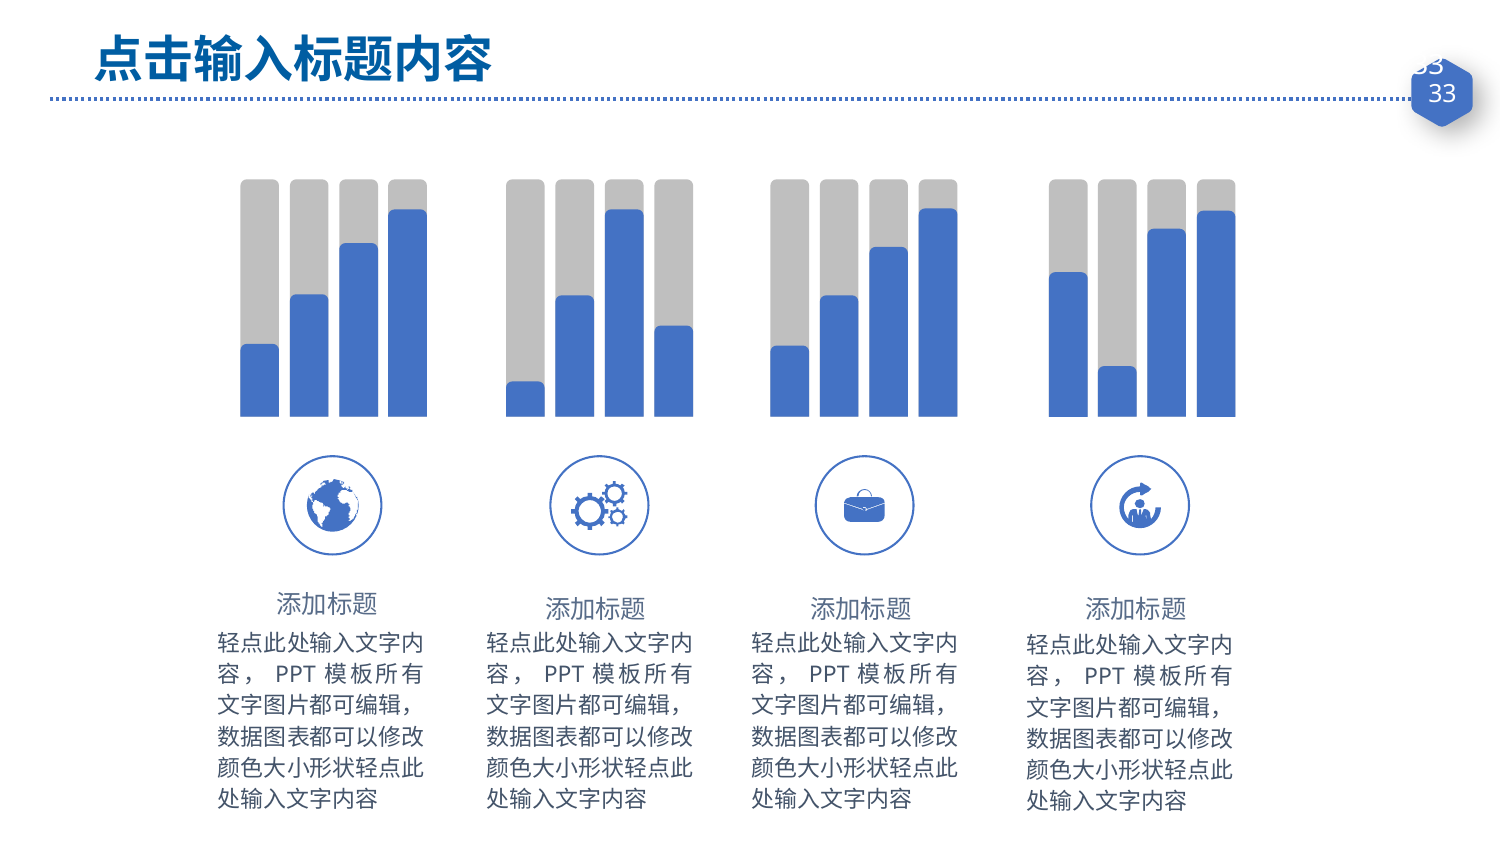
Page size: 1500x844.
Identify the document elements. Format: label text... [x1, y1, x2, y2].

text_box [654, 179, 694, 331]
text_box [869, 246, 908, 417]
text_box [240, 343, 279, 417]
text_box [1048, 272, 1088, 417]
text_box [1048, 179, 1088, 278]
text_box [283, 456, 382, 555]
text_box 添加标题 [798, 573, 1030, 626]
text_box [869, 179, 908, 250]
text_box 添加标题 [1073, 573, 1306, 626]
text_box [918, 179, 958, 213]
text_box [339, 243, 379, 417]
text_box [555, 295, 595, 417]
text_box [388, 209, 427, 417]
text_box [571, 481, 628, 530]
text_box 点击输入标题内容 [82, 21, 658, 94]
slide_number 33 [1394, 38, 1463, 97]
text_box 轻点此处输入文字内容，PPT模板所有文字图片都可编辑，数据图表都可以修改颜色大小形状轻点此处输入文字内容 [205, 618, 437, 819]
text_box 轻点此处输入文字内容，PPT模板所有文字图片都可编辑，数据图表都可以修改颜色大小形状轻点此处输入文字内容 [1014, 620, 1246, 821]
text_box [819, 295, 859, 417]
text_box [1196, 210, 1236, 417]
text_box [815, 456, 914, 555]
text_box [1091, 456, 1190, 555]
text_box [1097, 179, 1137, 371]
text_box [1097, 366, 1137, 417]
text_box 添加标题 [264, 568, 497, 621]
text_box 轻点此处输入文字内容，PPT模板所有文字图片都可编辑，数据图表都可以修改颜色大小形状轻点此处输入文字内容 [739, 618, 971, 819]
text_box [306, 479, 359, 532]
text_box [844, 489, 885, 522]
text_box [506, 179, 545, 385]
text_box [604, 209, 644, 417]
text_box [1119, 482, 1161, 529]
text_box [918, 208, 958, 417]
text_box [506, 381, 545, 417]
text_box [555, 179, 595, 301]
text_box [819, 179, 859, 300]
text_box [339, 179, 379, 249]
text_box [770, 179, 810, 351]
text_box [654, 325, 694, 417]
text_box [388, 179, 427, 212]
text_box 添加标题 [533, 573, 765, 626]
text_box 轻点此处输入文字内容，PPT模板所有文字图片都可编辑，数据图表都可以修改颜色大小形状轻点此处输入文字内容 [474, 618, 706, 819]
text_box [770, 345, 810, 417]
text_box [289, 294, 329, 417]
text_box [240, 179, 279, 347]
text_box [1196, 179, 1236, 216]
text_box [1147, 228, 1186, 417]
text_box [550, 456, 649, 555]
text_box [604, 179, 644, 214]
text_box [289, 179, 329, 300]
text_box [1147, 179, 1186, 232]
